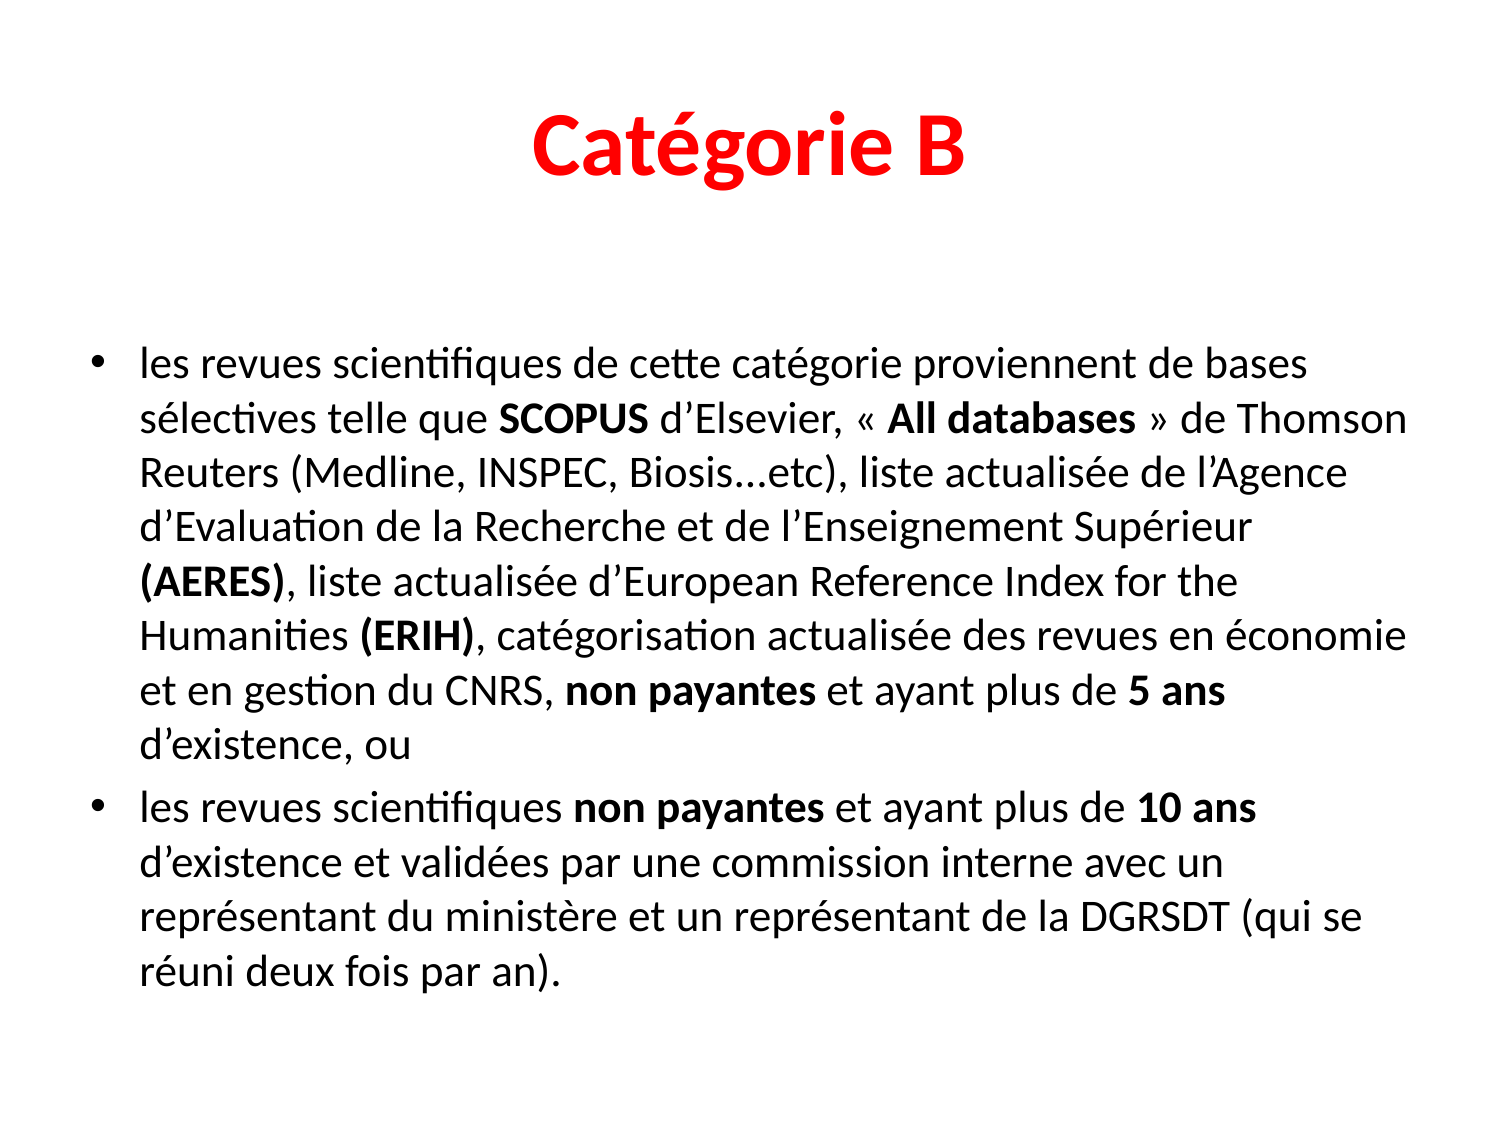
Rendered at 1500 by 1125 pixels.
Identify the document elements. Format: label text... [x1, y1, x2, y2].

title Catégorie B [75, 45, 1425, 233]
list les revues scientifiques de cette catégorie proviennent de bases sélectives telle que SCOPUS d’Elsevier, « All databases » de Thomson Reuters (Medline, INSPEC, Biosis...etc), liste actualisée de l’Agence d’Evaluation de la Recherche et de l’Enseignement Supérieur (AERES), liste actualisée d’European Reference Index for the Humanities (ERIH), catégorisation actualisée des revues en économie et en gestion du CNRS, non payantes et ayant plus de 5 ans d’existence, ou les revues scientifiques non payantes et ayant plus de 10 ans d’existence et validées par une commission interne avec un représentant du ministère et un représentant de la DGRSDT (qui se réuni deux fois par an). [75, 262, 1425, 1005]
